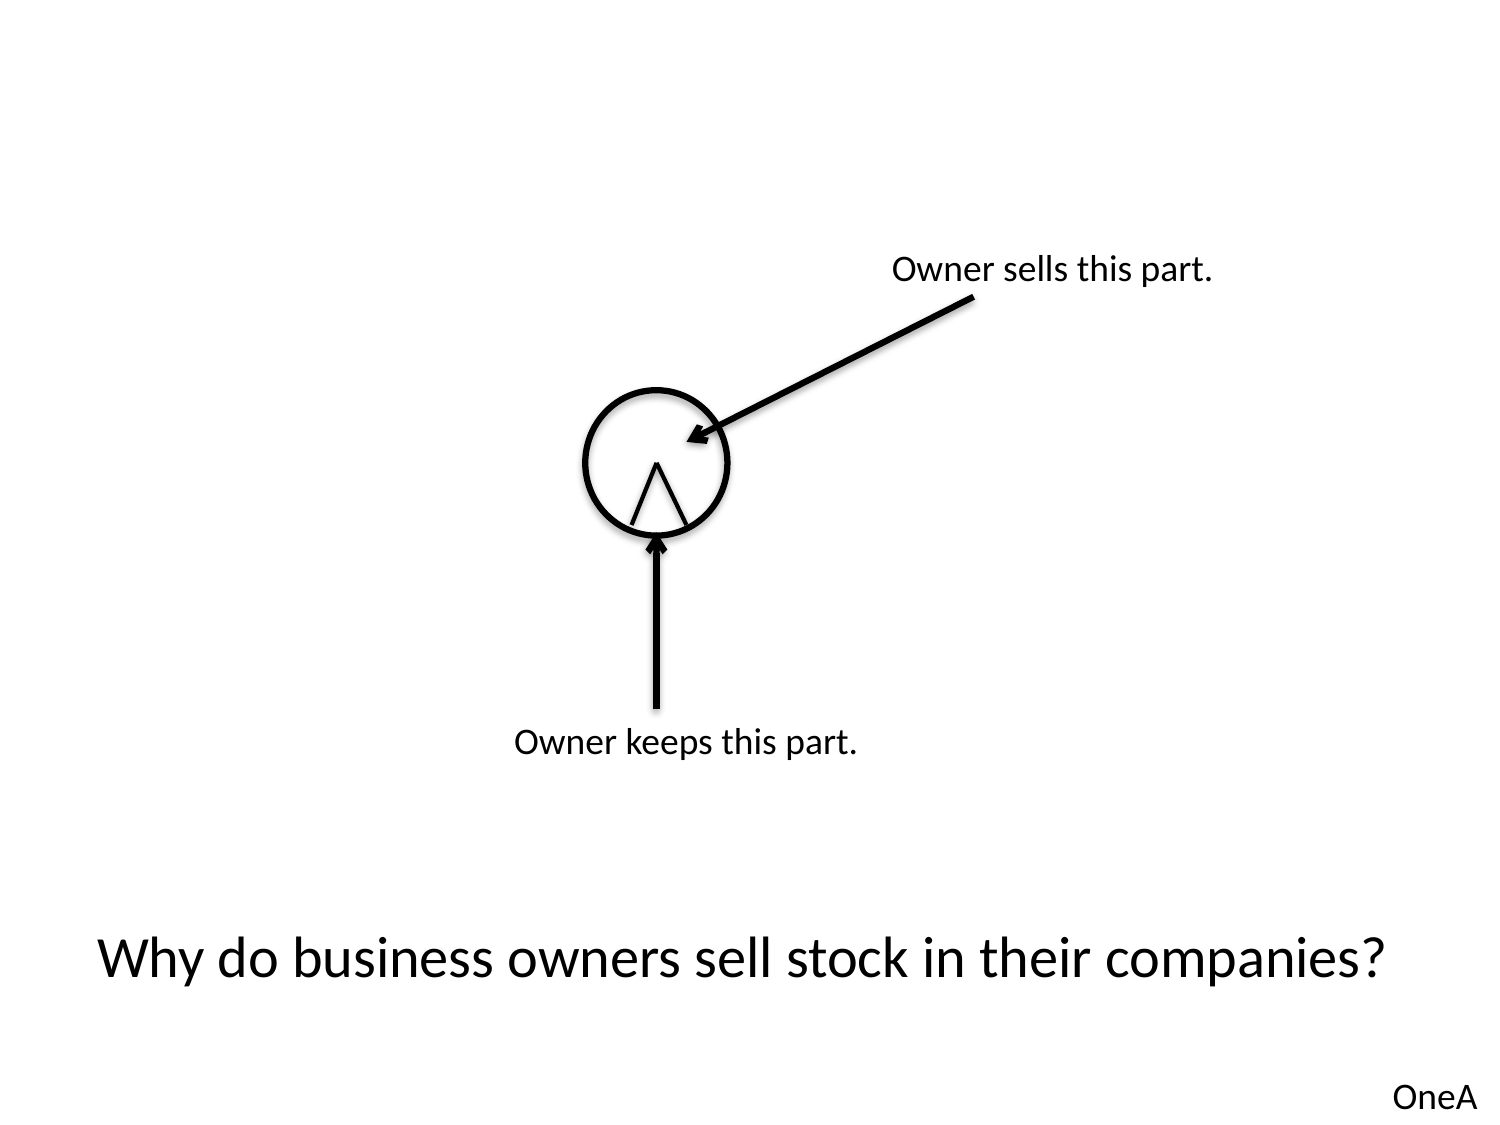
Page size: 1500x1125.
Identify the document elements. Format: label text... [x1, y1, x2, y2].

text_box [631, 462, 655, 526]
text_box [656, 462, 687, 526]
text_box [661, 533, 678, 537]
text_box OneA [1377, 1064, 1493, 1125]
text_box Owner keeps this part. [499, 709, 874, 770]
text_box Why do business owners sell stock in their companies? [82, 911, 1472, 997]
text_box Owner sells this part. [877, 236, 1229, 296]
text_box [686, 296, 974, 443]
text_box [584, 389, 729, 530]
